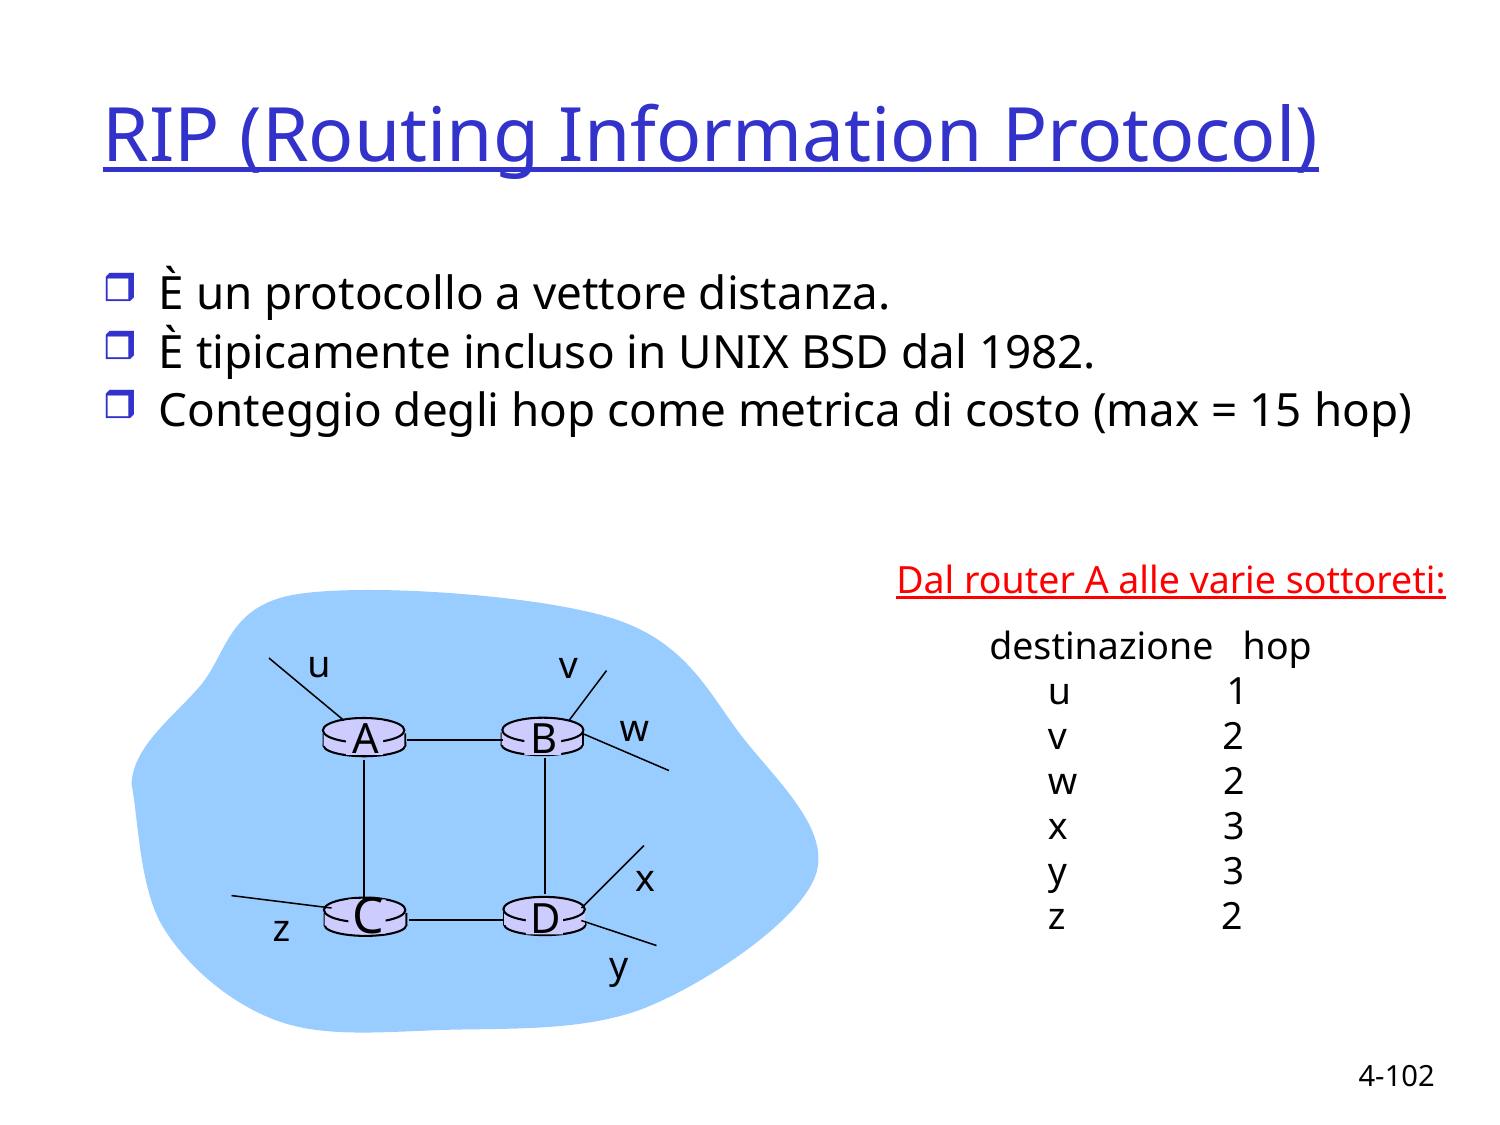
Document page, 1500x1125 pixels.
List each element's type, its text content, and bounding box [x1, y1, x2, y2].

title RIP (Routing Information Protocol) [87, 37, 1429, 226]
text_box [131, 582, 1323, 1038]
text_box Dal router A alle varie sottoreti: [881, 548, 1462, 609]
slide_number 4-102 [1338, 1049, 1451, 1125]
list È un protocollo a vettore distanza. È tipicamente incluso in UNIX BSD dal 1982. Conteggio degli hop come metrica di costo (max = 15 hop) [87, 262, 1438, 541]
